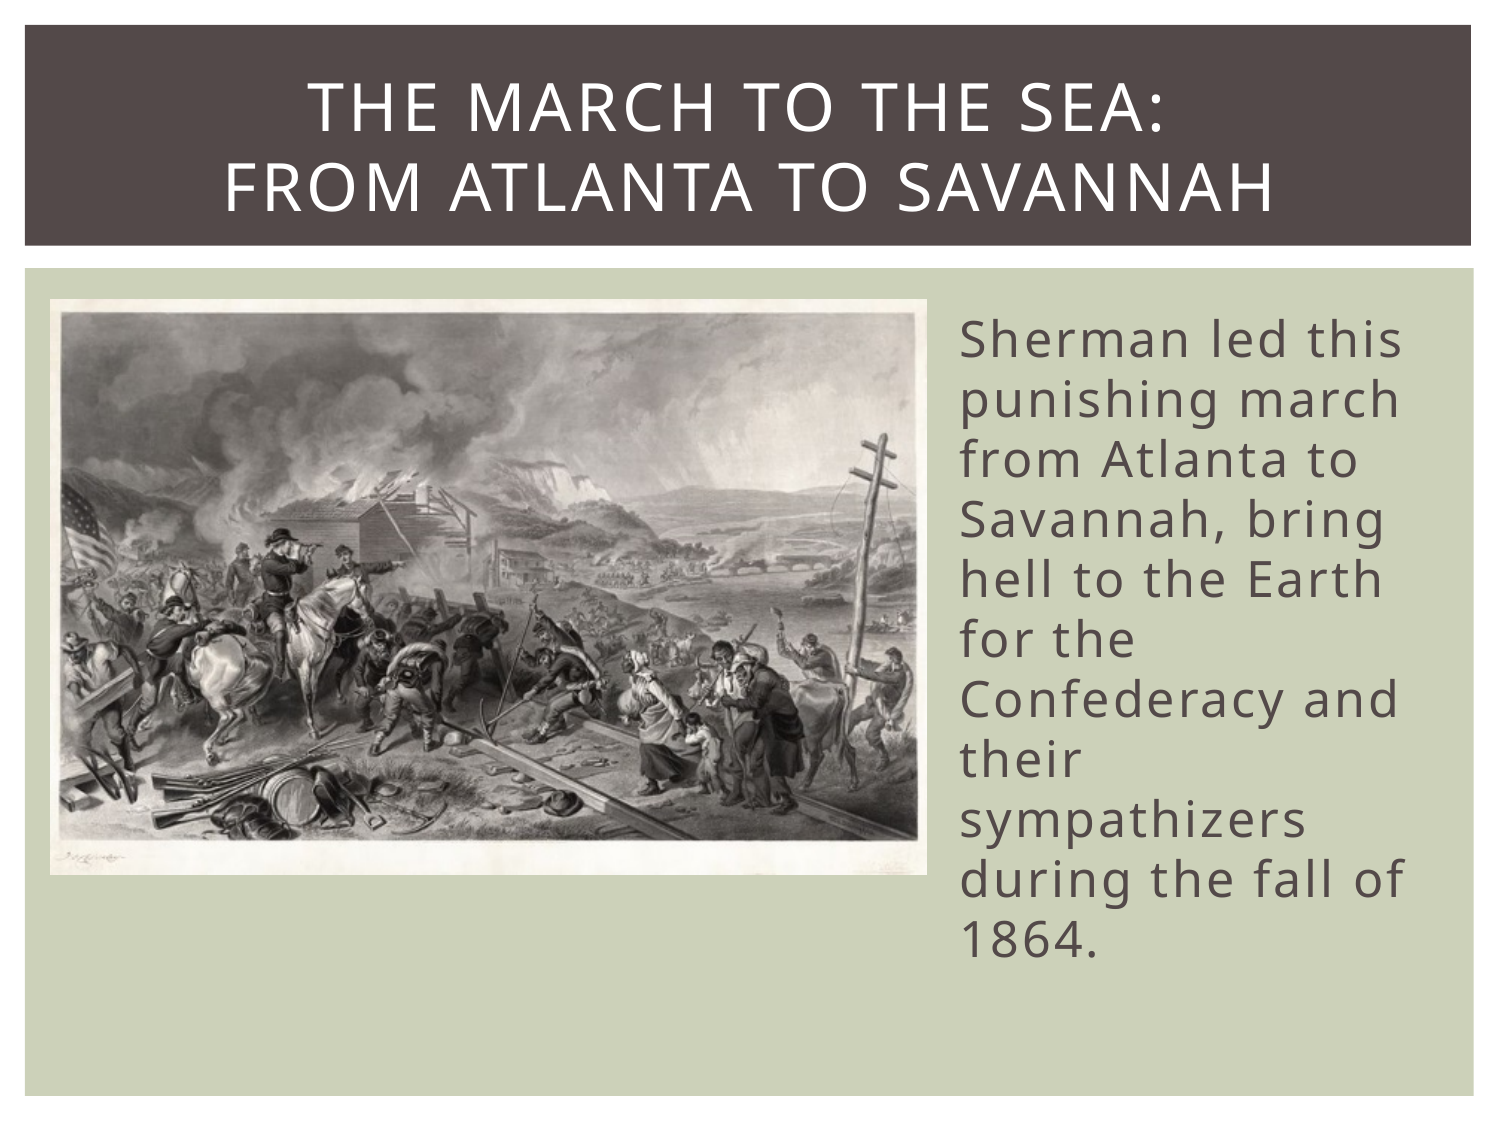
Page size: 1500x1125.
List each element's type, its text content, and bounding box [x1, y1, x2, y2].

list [49, 299, 927, 876]
title The March to the Sea: from Atlanta to savannah [62, 58, 1438, 232]
list Sherman led this punishing march from Atlanta to Savannah, bring hell to the Earth for the Confederacy and their sympathizers during the fall of 1864. [937, 299, 1425, 1005]
